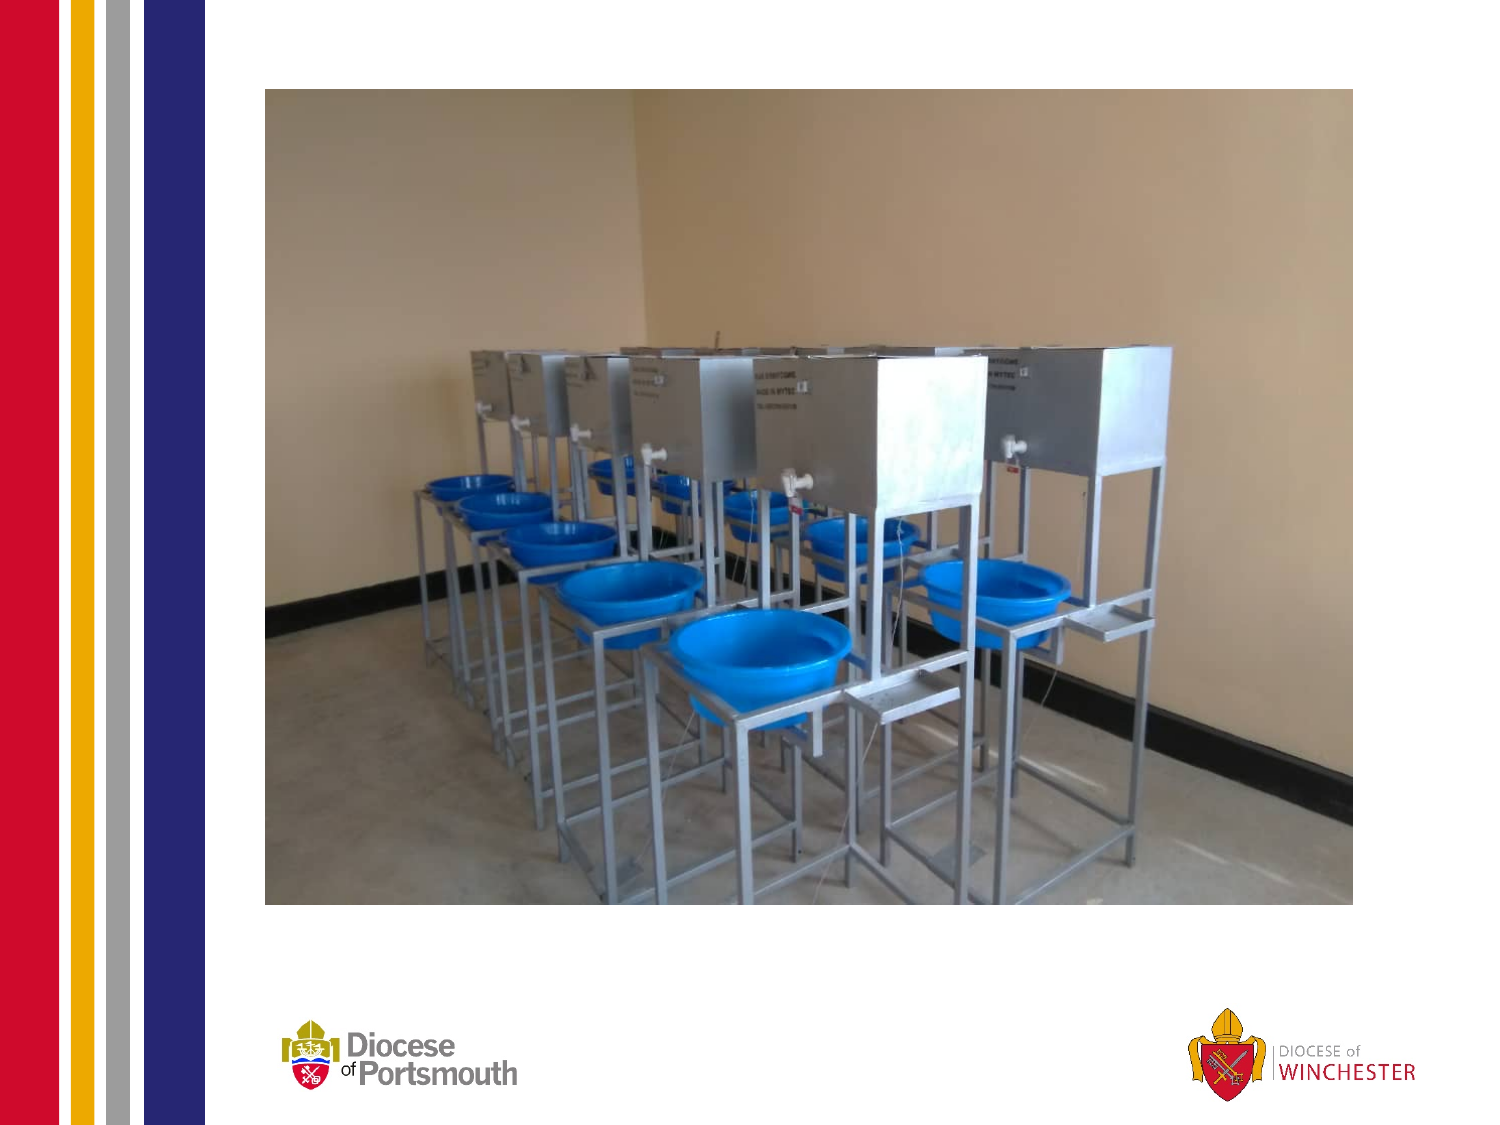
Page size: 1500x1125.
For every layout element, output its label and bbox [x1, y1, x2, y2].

picture [277, 1017, 521, 1092]
picture [1175, 1003, 1424, 1106]
list [265, 89, 1353, 905]
